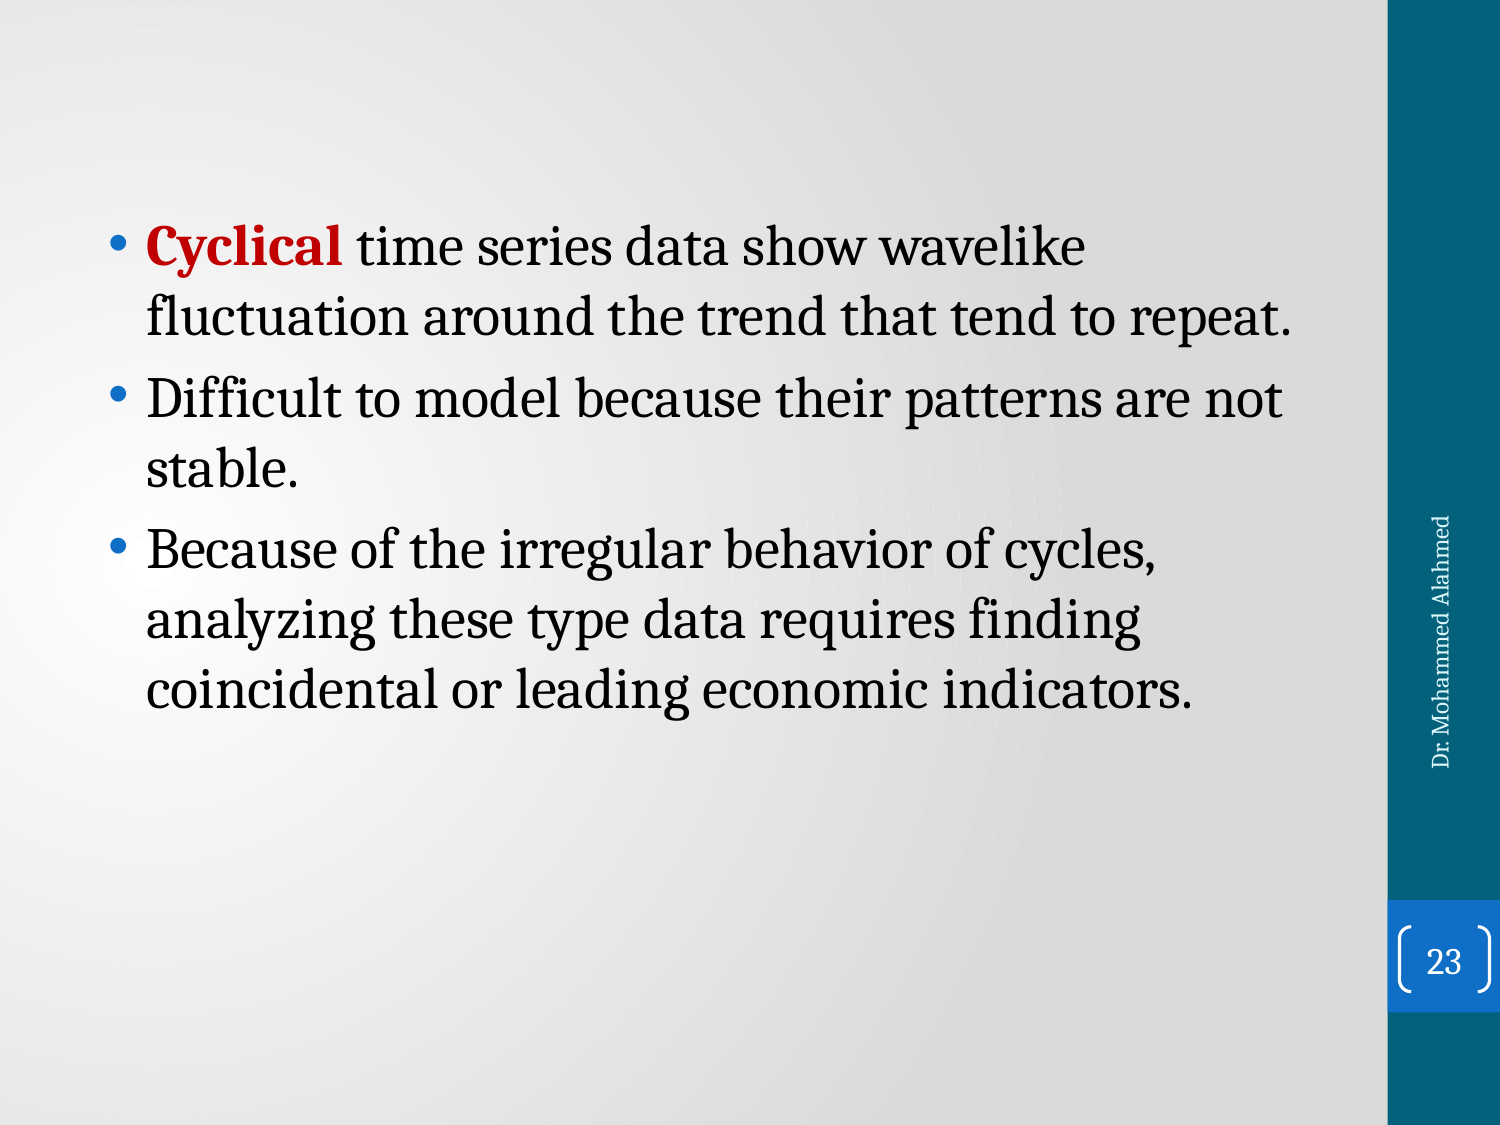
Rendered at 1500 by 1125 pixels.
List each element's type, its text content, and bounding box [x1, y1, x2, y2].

slide_number 23 [1397, 925, 1492, 994]
list Cyclical time series data show wavelike fluctuation around the trend that tend to repeat. Difficult to model because their patterns are not stable. Because of the irregular behavior of cycles, analyzing these type data requires finding coincidental or leading economic indicators. [75, 200, 1325, 988]
footer Dr. Mohammed Alahmed [1408, 500, 1469, 889]
